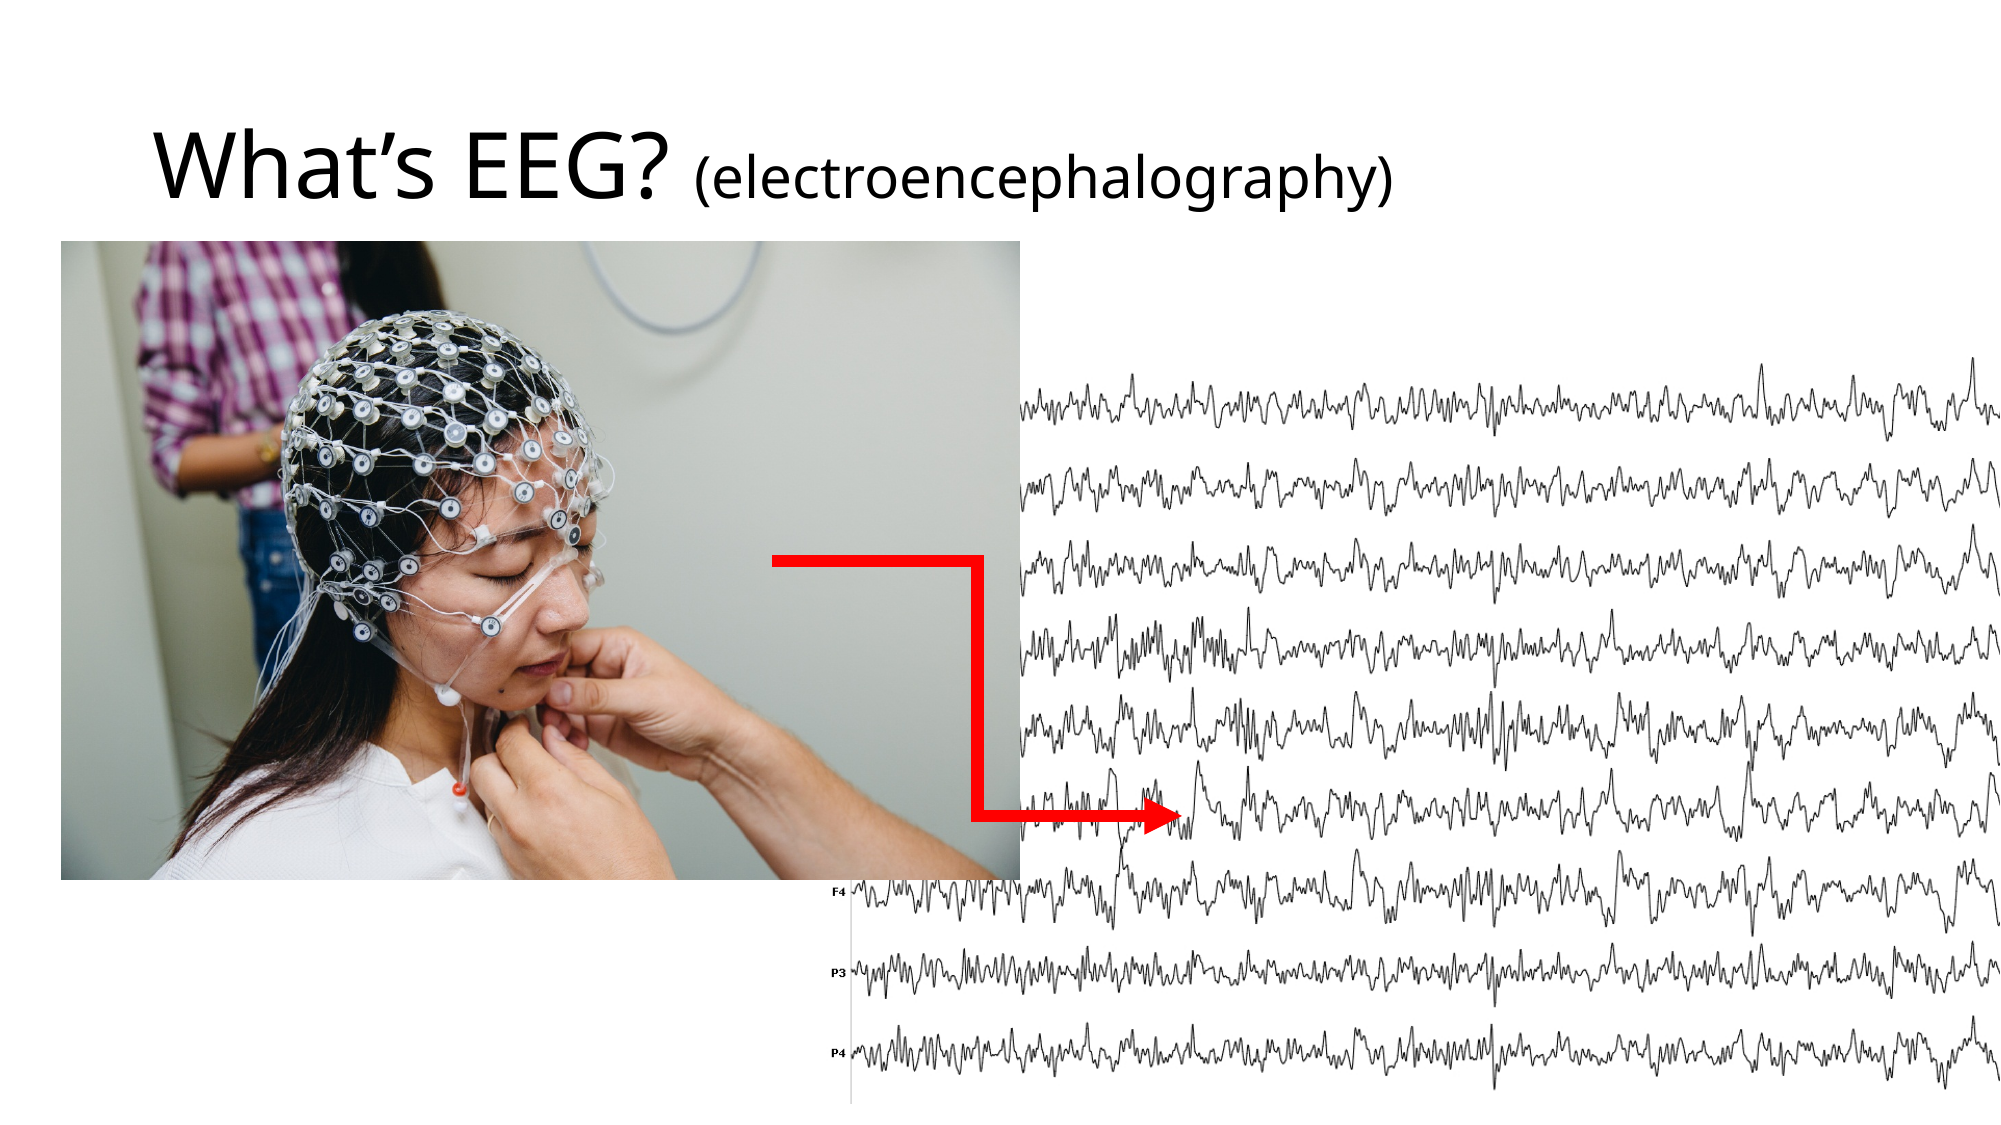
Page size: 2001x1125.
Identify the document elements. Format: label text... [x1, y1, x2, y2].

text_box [772, 560, 1183, 816]
picture [61, 241, 2000, 1104]
title What’s EEG? (electroencephalography) [137, 59, 1863, 278]
